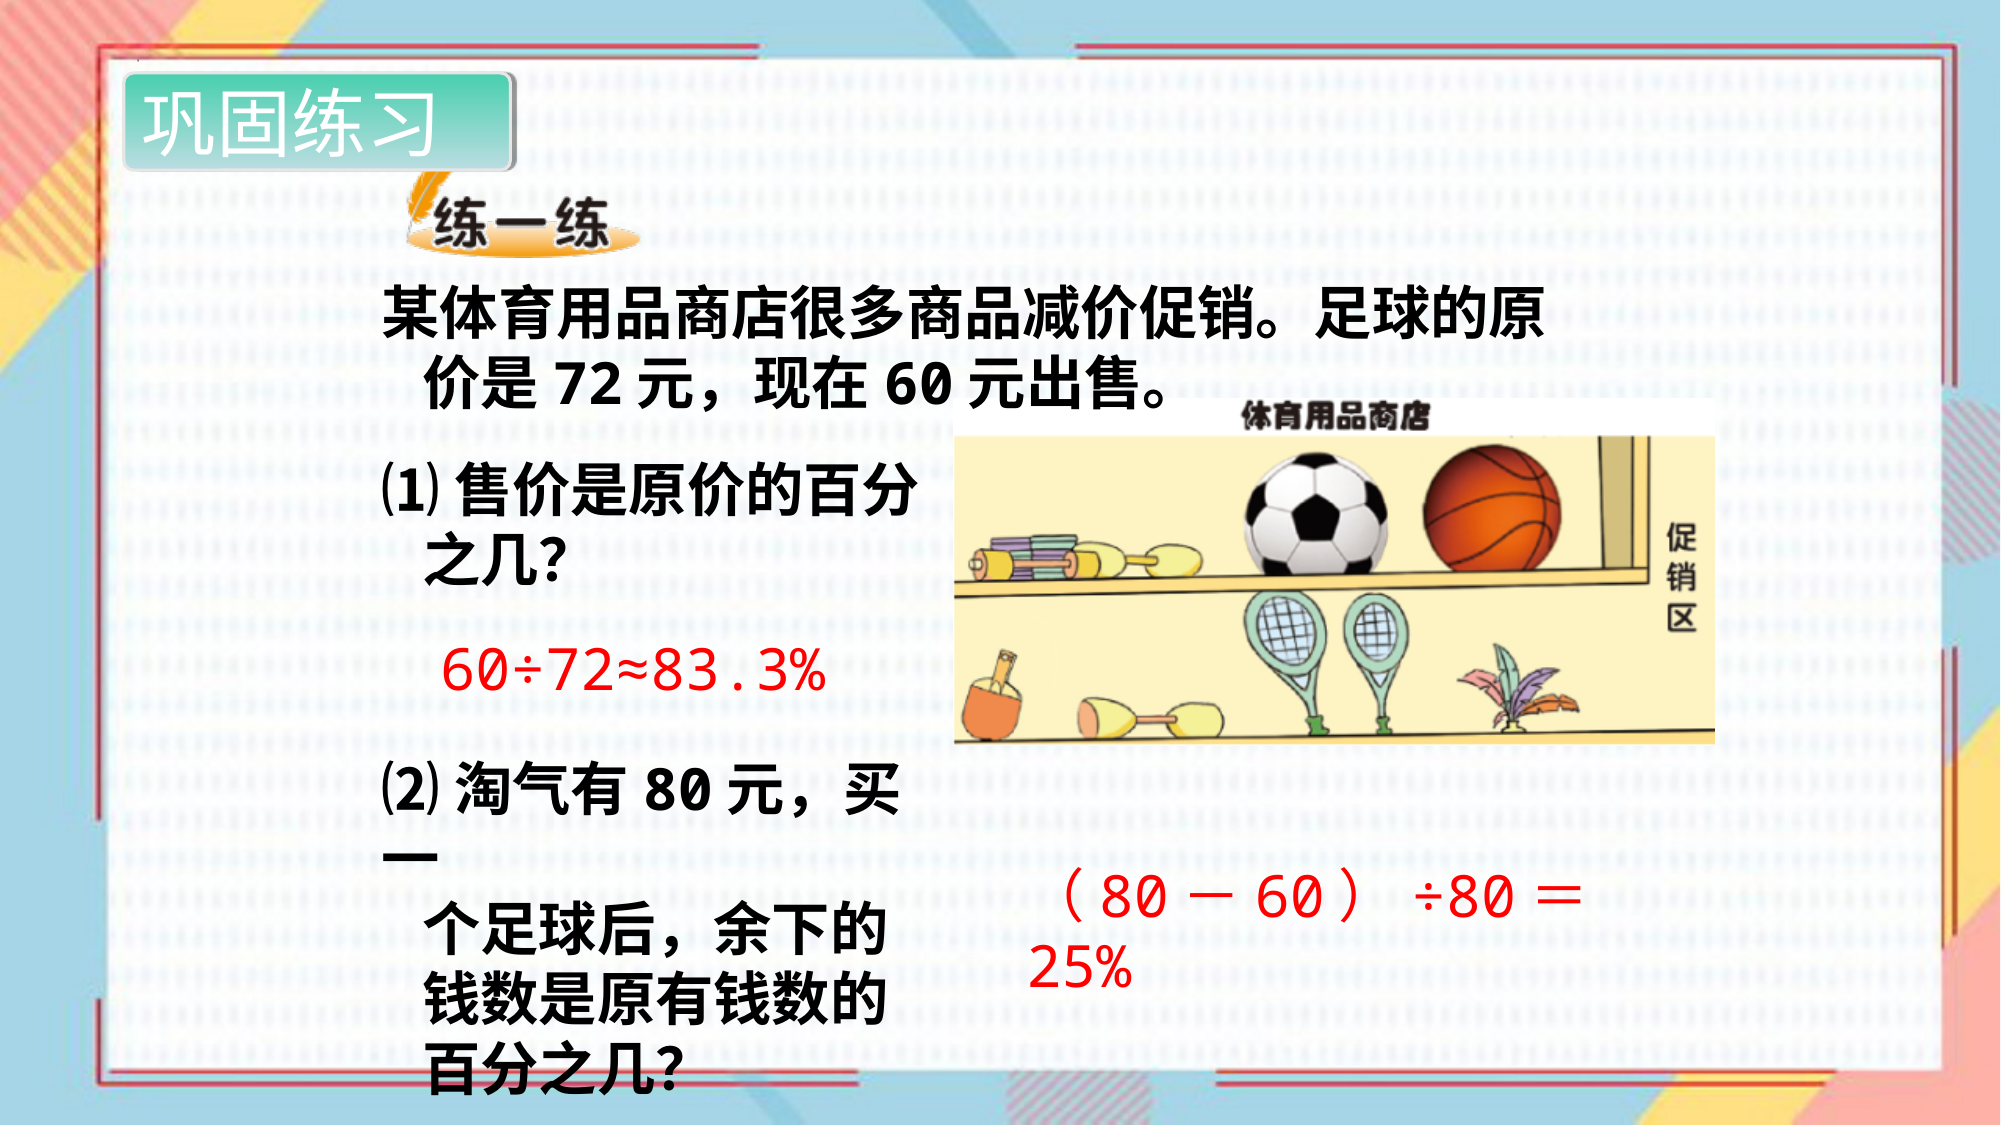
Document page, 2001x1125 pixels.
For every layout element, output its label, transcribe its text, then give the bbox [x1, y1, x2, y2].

text_box 巩固练习 [123, 72, 511, 171]
picture [0, 0, 2001, 1125]
text_box 某体育用品商店很多商品减价促销。足球的原 价是72元，现在60元出售。 [367, 268, 1633, 424]
text_box 60÷72≈83.3% [425, 624, 895, 710]
text_box ⑵淘气有80元，买一 个足球后，余下的 钱数是原有钱数的 百分之几？ [367, 745, 954, 1110]
text_box （80－60）÷80＝25% [1011, 851, 1610, 1007]
text_box ⑴售价是原价的百分 之几？ [367, 445, 953, 600]
